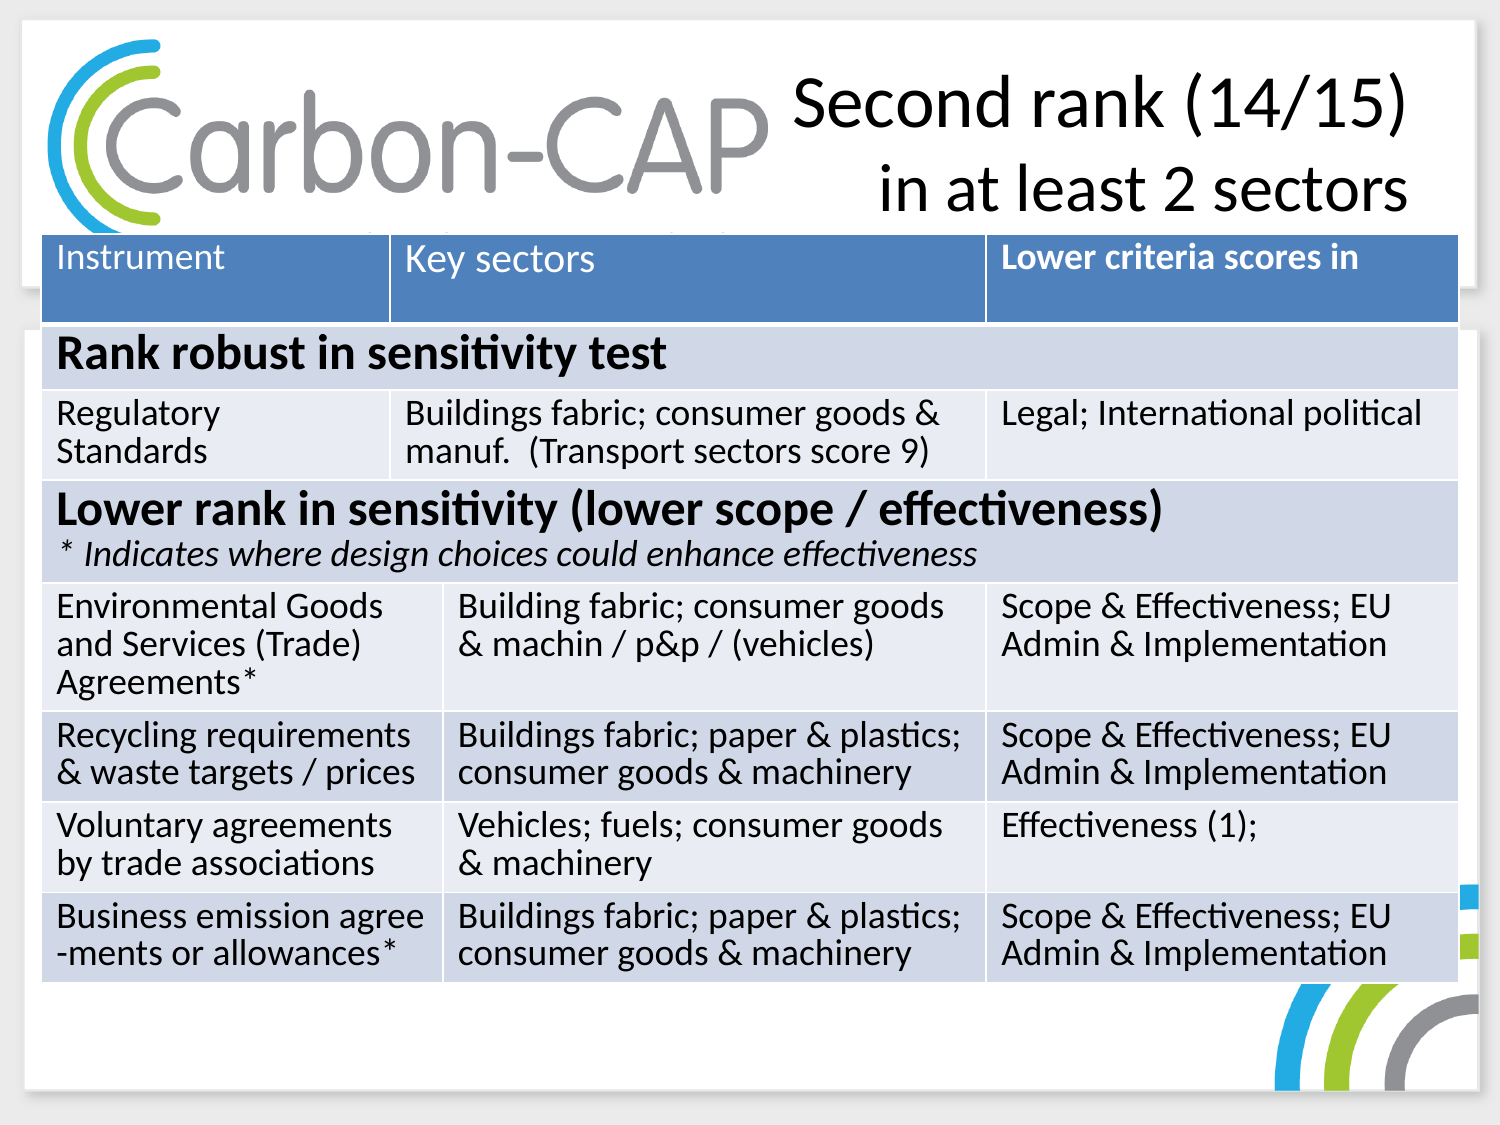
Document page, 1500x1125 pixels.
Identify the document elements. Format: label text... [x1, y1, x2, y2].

table_cell Business emission agree -ments or allowances* [42, 893, 442, 982]
table_cell Building fabric; consumer goods & machin / p&p / (vehicles) [444, 584, 985, 710]
table_cell Regulatory Standards [42, 391, 389, 479]
picture [0, 0, 1500, 1125]
table_cell Vehicles; fuels; consumer goods & machinery [444, 803, 985, 892]
table_cell Buildings fabric; paper & plastics; consumer goods & machinery [444, 712, 985, 801]
table_header Key sectors [391, 235, 985, 322]
table_cell Effectiveness (1); [987, 803, 1458, 892]
table_header Lower criteria scores in [987, 235, 1458, 322]
table_cell Buildings fabric; consumer goods & manuf. (Transport sectors score 9) [391, 391, 985, 479]
table_cell Scope & Effectiveness; EU Admin & Implementation [987, 893, 1458, 982]
table_cell Buildings fabric; paper & plastics; consumer goods & machinery [444, 893, 985, 982]
table_header Instrument [42, 235, 389, 322]
table_cell Environmental Goods and Services (Trade) Agreements* [42, 584, 442, 710]
table_cell Scope & Effectiveness; EU Admin & Implementation [987, 584, 1458, 710]
title Second rank (14/15) in at least 2 sectors [75, 45, 1425, 233]
table_cell Rank robust in sensitivity test [42, 327, 1458, 389]
table_cell Legal; International political [987, 391, 1458, 479]
table_cell Scope & Effectiveness; EU Admin & Implementation [987, 712, 1458, 801]
table_cell Lower rank in sensitivity (lower scope / effectiveness) * Indicates where design choices could enhance effectiveness [42, 481, 1458, 582]
table_cell Recycling requirements & waste targets / prices [42, 712, 442, 801]
table_cell Voluntary agreements by trade associations [42, 803, 442, 892]
